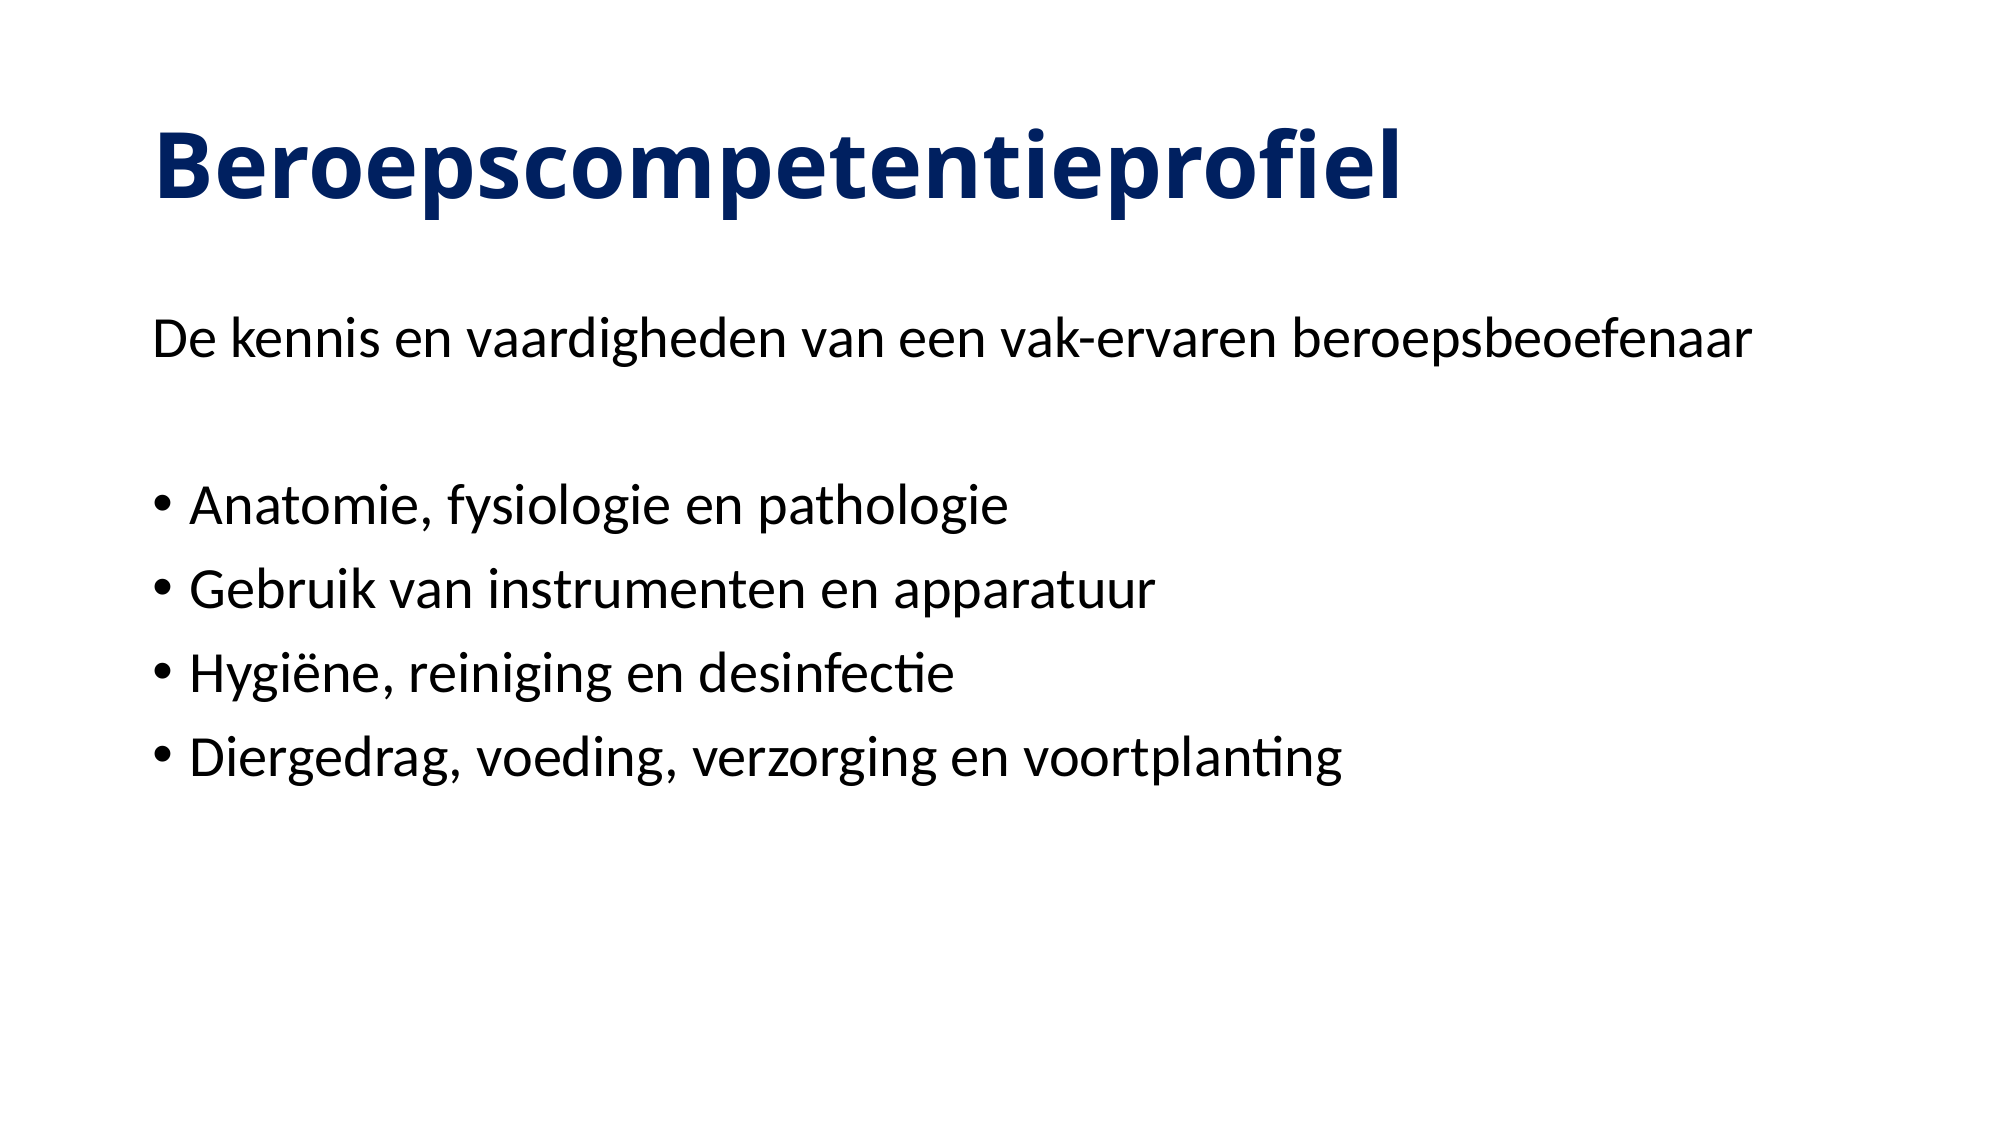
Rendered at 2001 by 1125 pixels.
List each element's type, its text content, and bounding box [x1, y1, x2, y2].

title Beroepscompetentieprofiel [137, 59, 1863, 278]
list De kennis en vaardigheden van een vak-ervaren beroepsbeoefenaar Anatomie, fysiologie en pathologie Gebruik van instrumenten en apparatuur Hygiëne, reiniging en desinfectie Diergedrag, voeding, verzorging en voortplanting [137, 299, 1863, 1014]
